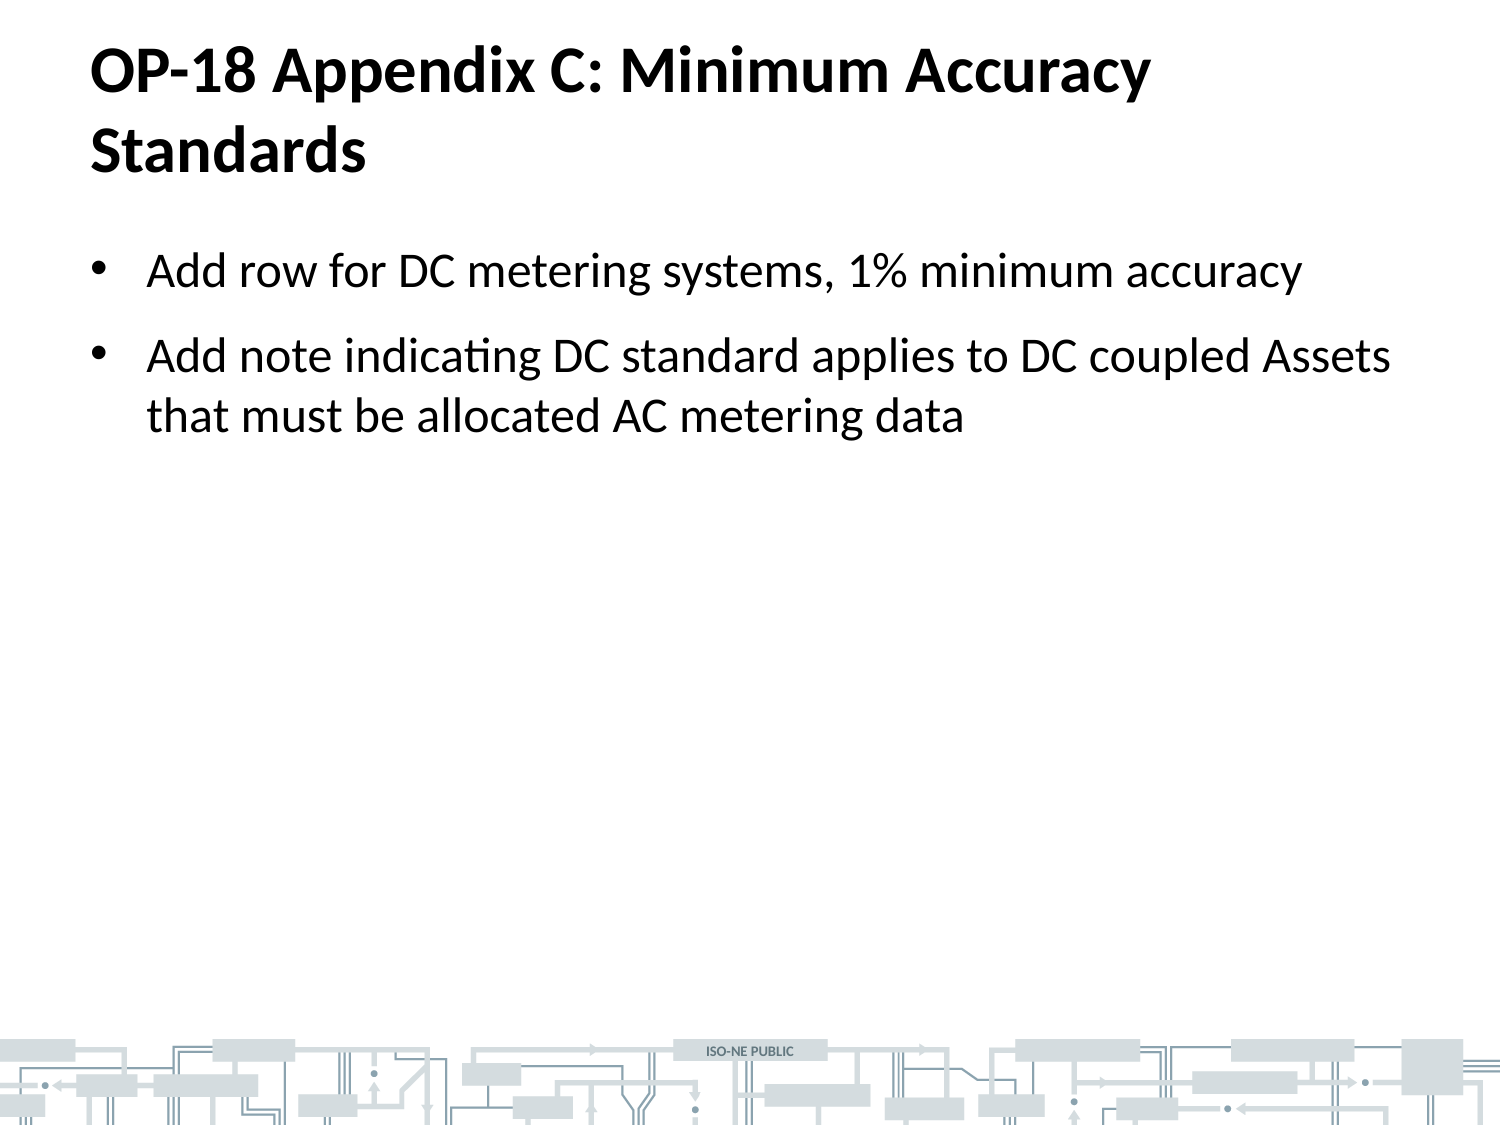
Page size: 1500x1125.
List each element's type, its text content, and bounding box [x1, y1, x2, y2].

list Add row for DC metering systems, 1% minimum accuracy Add note indicating DC standard applies to DC coupled Assets that must be allocated AC metering data [75, 229, 1425, 1020]
title OP-18 Appendix C: Minimum Accuracy Standards [75, 12, 1425, 200]
picture [0, 1031, 1500, 1125]
